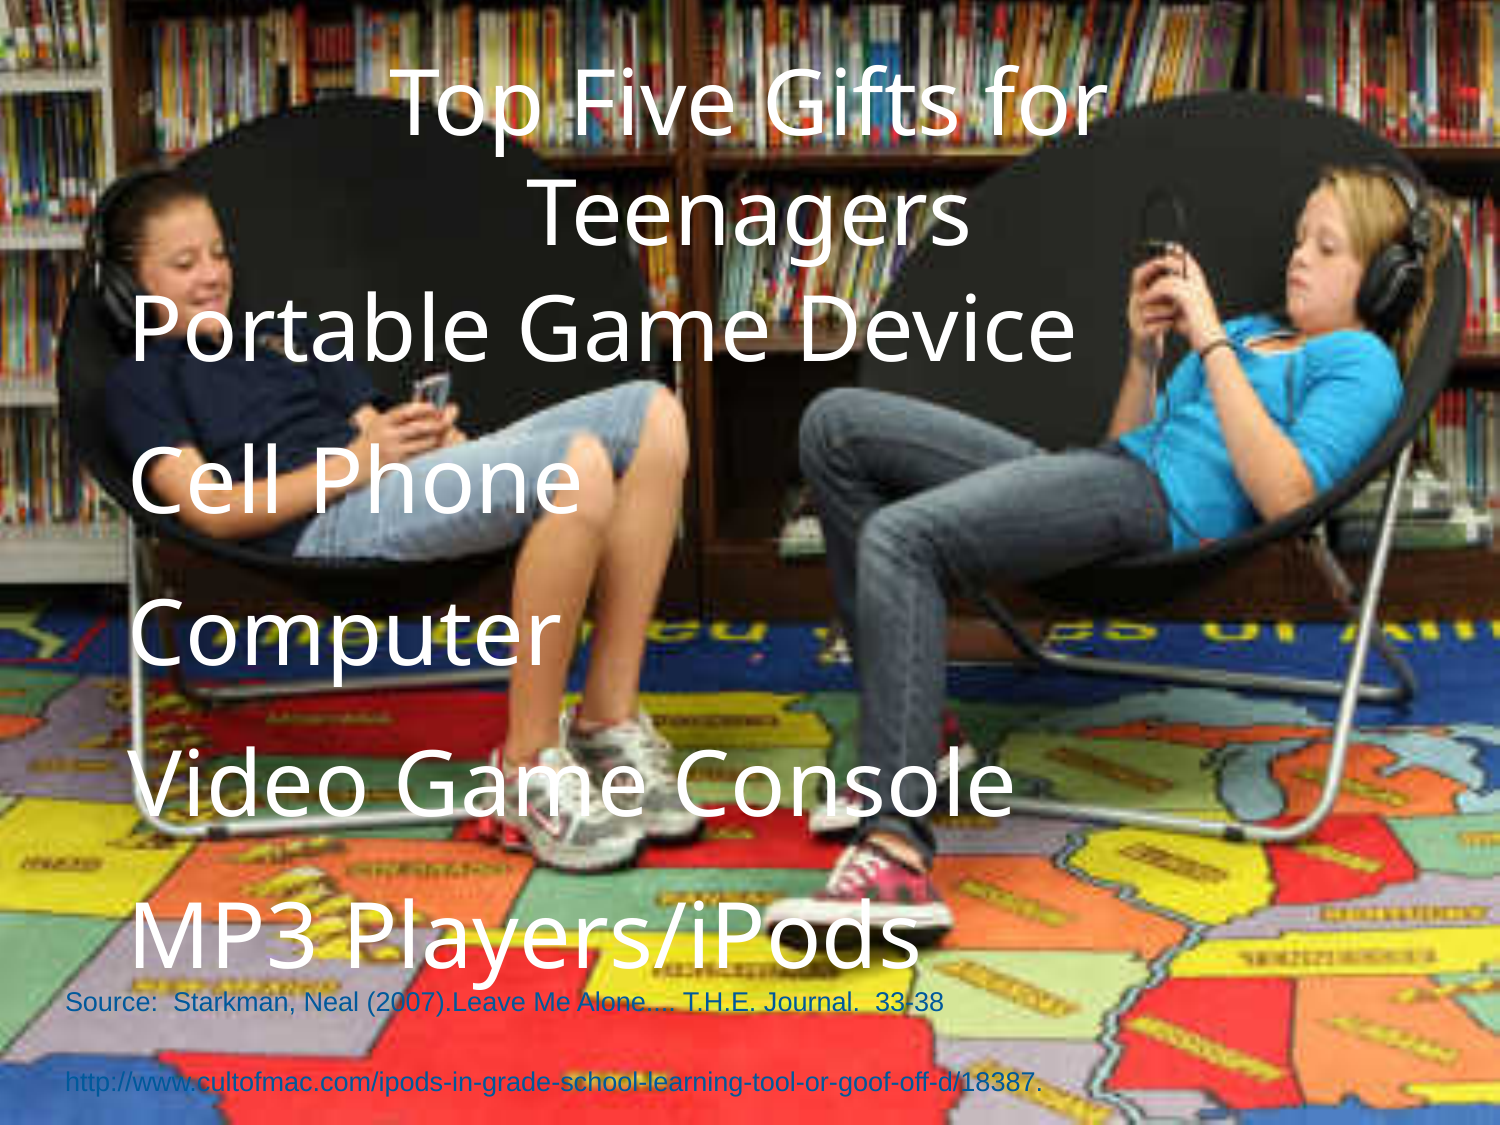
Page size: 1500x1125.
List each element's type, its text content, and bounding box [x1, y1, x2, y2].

picture [0, 0, 1500, 1125]
title Top Five Gifts for Teenagers [149, 82, 1350, 226]
list Portable Game Device Cell Phone Computer Video Game Console MP3 Players/iPods [112, 262, 1463, 760]
text_box Source: Starkman, Neal (2007).Leave Me Alone.... T.H.E. Journal. 33-38 http://www.cultofmac.com/ipods-in-grade-school-learning-tool-or-goof-off-d/18387. [49, 976, 1388, 1115]
